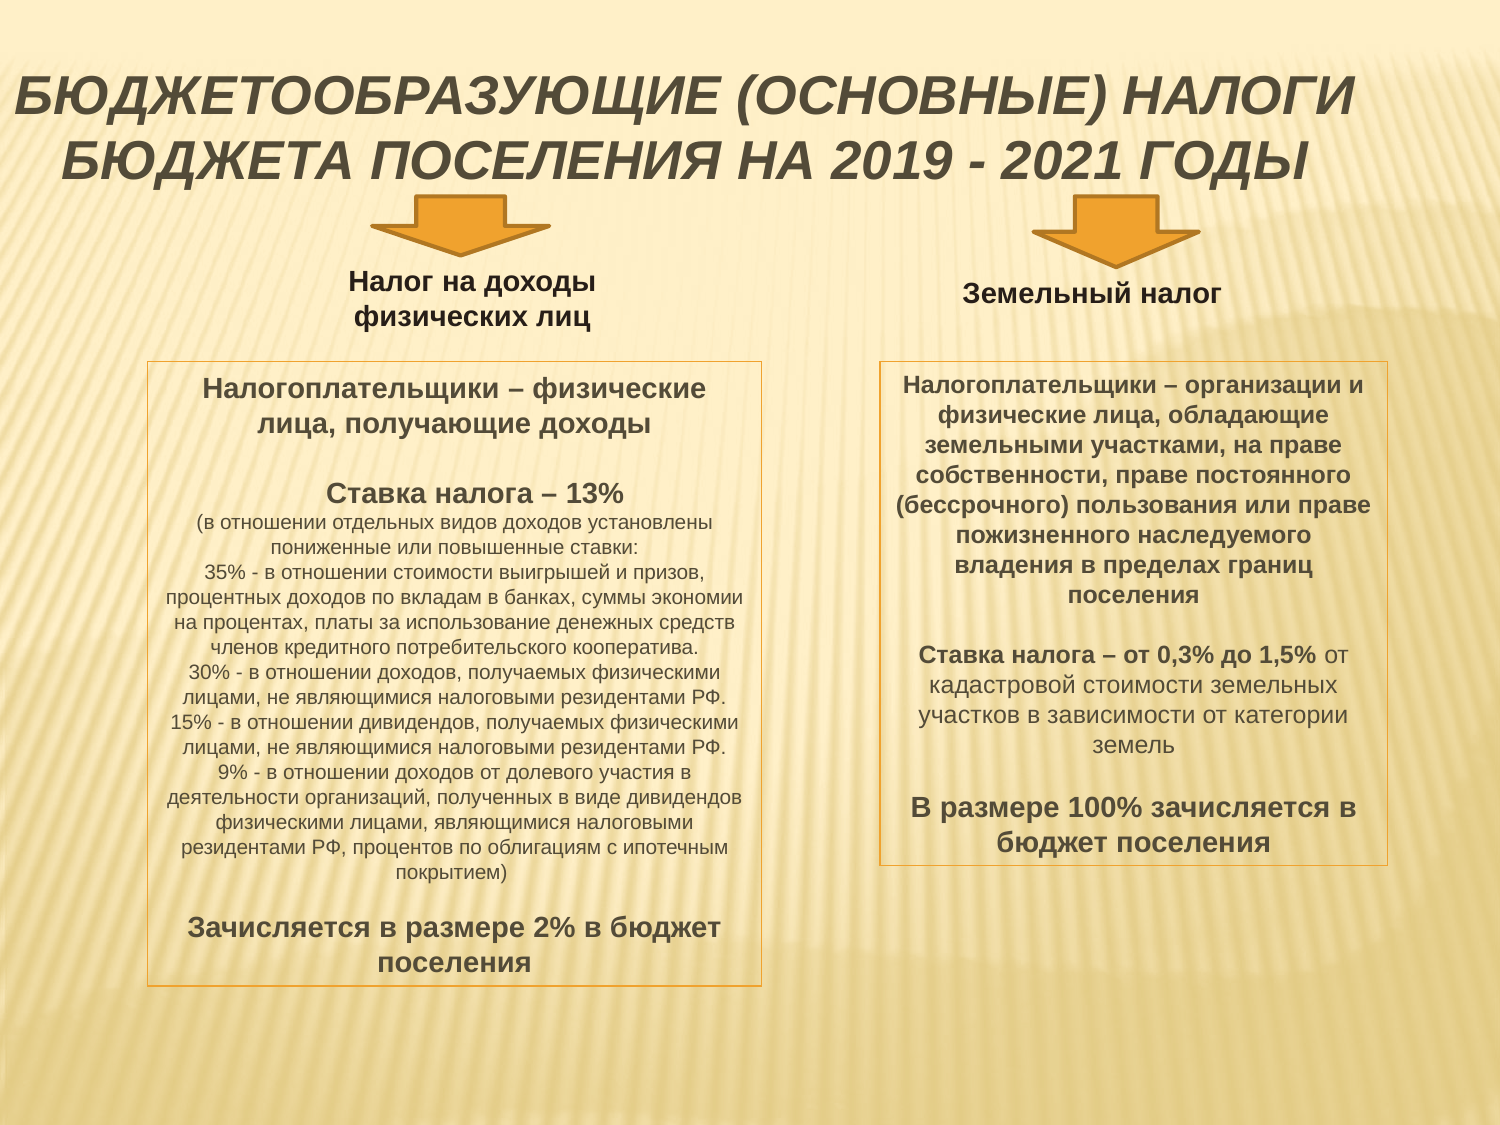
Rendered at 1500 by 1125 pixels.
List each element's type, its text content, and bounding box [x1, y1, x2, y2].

text_box Налог на доходы физических лиц [265, 255, 680, 341]
text_box [1031, 194, 1201, 267]
title Бюджетообразующие (основные) налоги бюджета поселения на 2019 - 2021 годы [0, 42, 1371, 208]
text_box Налогоплательщики – физические лица, получающие доходы Ставка налога – 13% (в отношении отдельных видов доходов установлены пониженные или повышенные ставки: 35% - в отношении стоимости выигрышей и призов, процентных доходов по вкладам в банках, суммы экономии на процентах, платы за использование денежных средств членов кредитного потребительского кооператива. 30% - в отношении доходов, получаемых физическими лицами, не являющимися налоговыми резидентами РФ. 15% - в отношении дивидендов, получаемых физическими лицами, не являющимися налоговыми резидентами РФ. 9% - в отношении доходов от долевого участия в деятельности организаций, полученных в виде дивидендов физическими лицами, являющимися налоговыми резидентами РФ, процентов по облигациям с ипотечным покрытием) Зачисляется в размере 2% в бюджет поселения [147, 361, 762, 986]
text_box Земельный налог [868, 267, 1317, 317]
text_box [370, 194, 552, 255]
text_box Налогоплательщики – организации и физические лица, обладающие земельными участками, на праве собственности, праве постоянного (бессрочного) пользования или праве пожизненного наследуемого владения в пределах границ поселения Ставка налога – от 0,3% до 1,5% от кадастровой стоимости земельных участков в зависимости от категории земель В размере 100% зачисляется в бюджет поселения [879, 361, 1388, 866]
